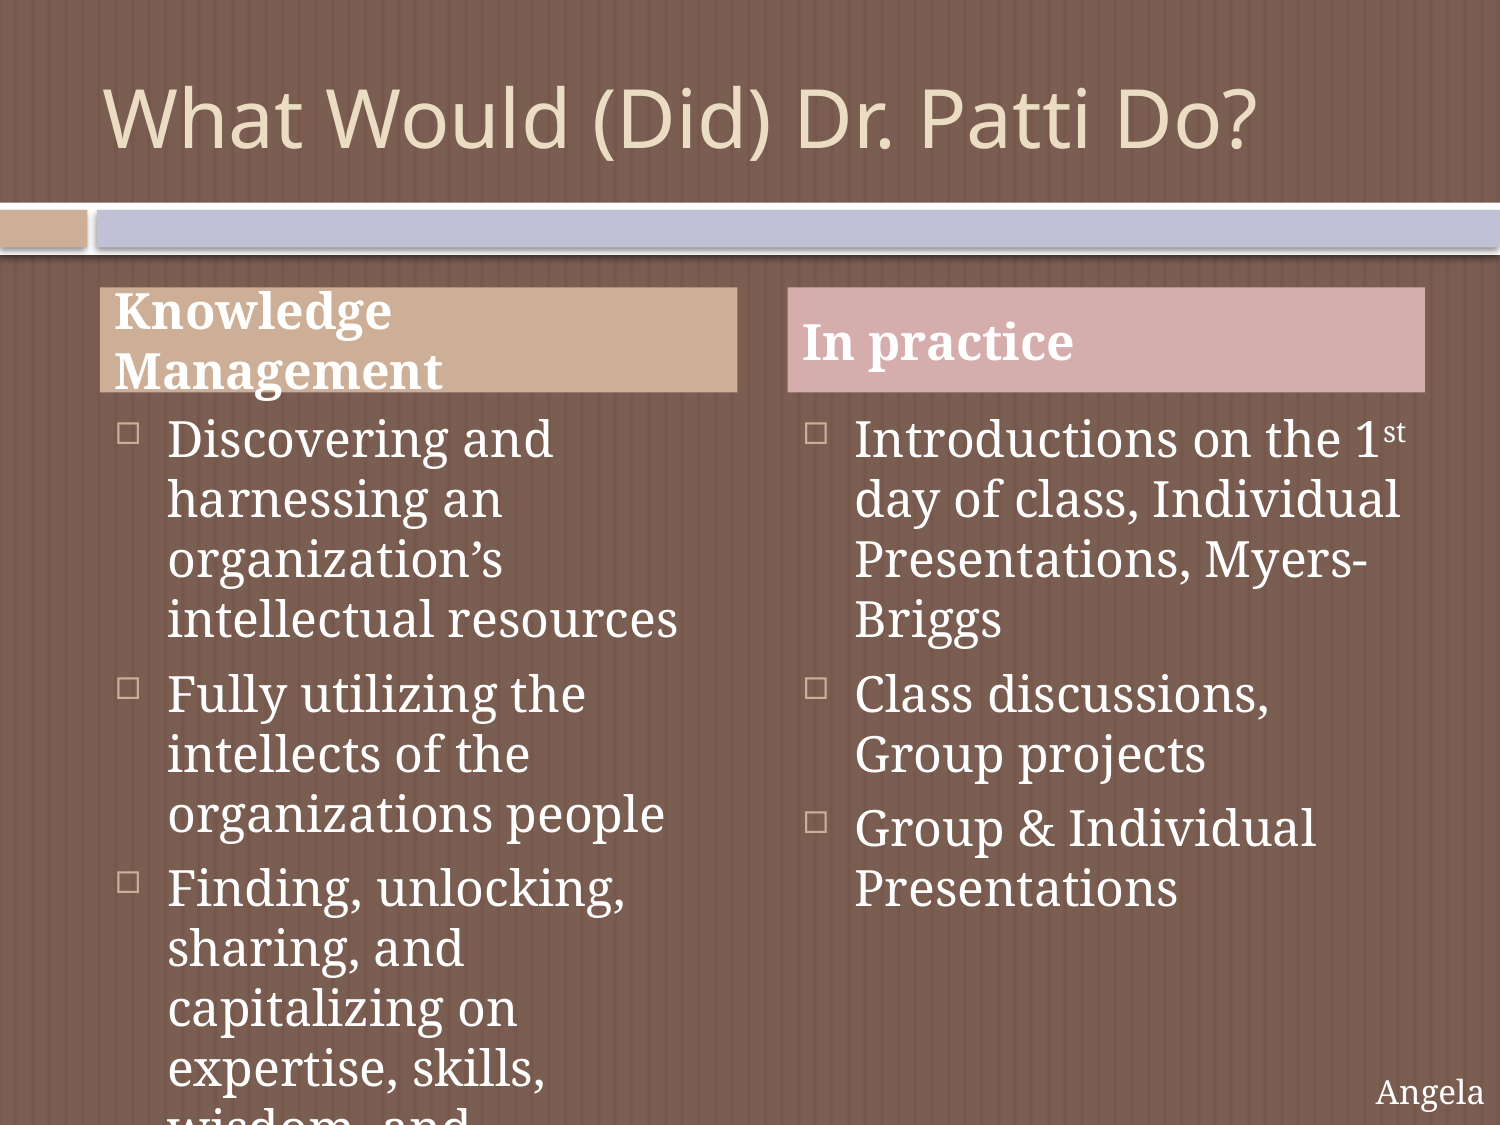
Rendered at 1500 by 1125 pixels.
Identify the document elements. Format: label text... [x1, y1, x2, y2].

text_box Angela [1175, 1064, 1500, 1119]
list In practice [787, 287, 1426, 393]
list Introductions on the 1st day of class, Individual Presentations, Myers-Briggs Class discussions, Group projects Group & Individual Presentations [787, 399, 1426, 988]
list Discovering and harnessing an organization’s intellectual resources Fully utilizing the intellects of the organizations people Finding, unlocking, sharing, and capitalizing on expertise, skills, wisdom, and relationships [99, 399, 738, 988]
list Knowledge Management [99, 287, 738, 393]
title What Would (Did) Dr. Patti Do? [87, 44, 1426, 188]
